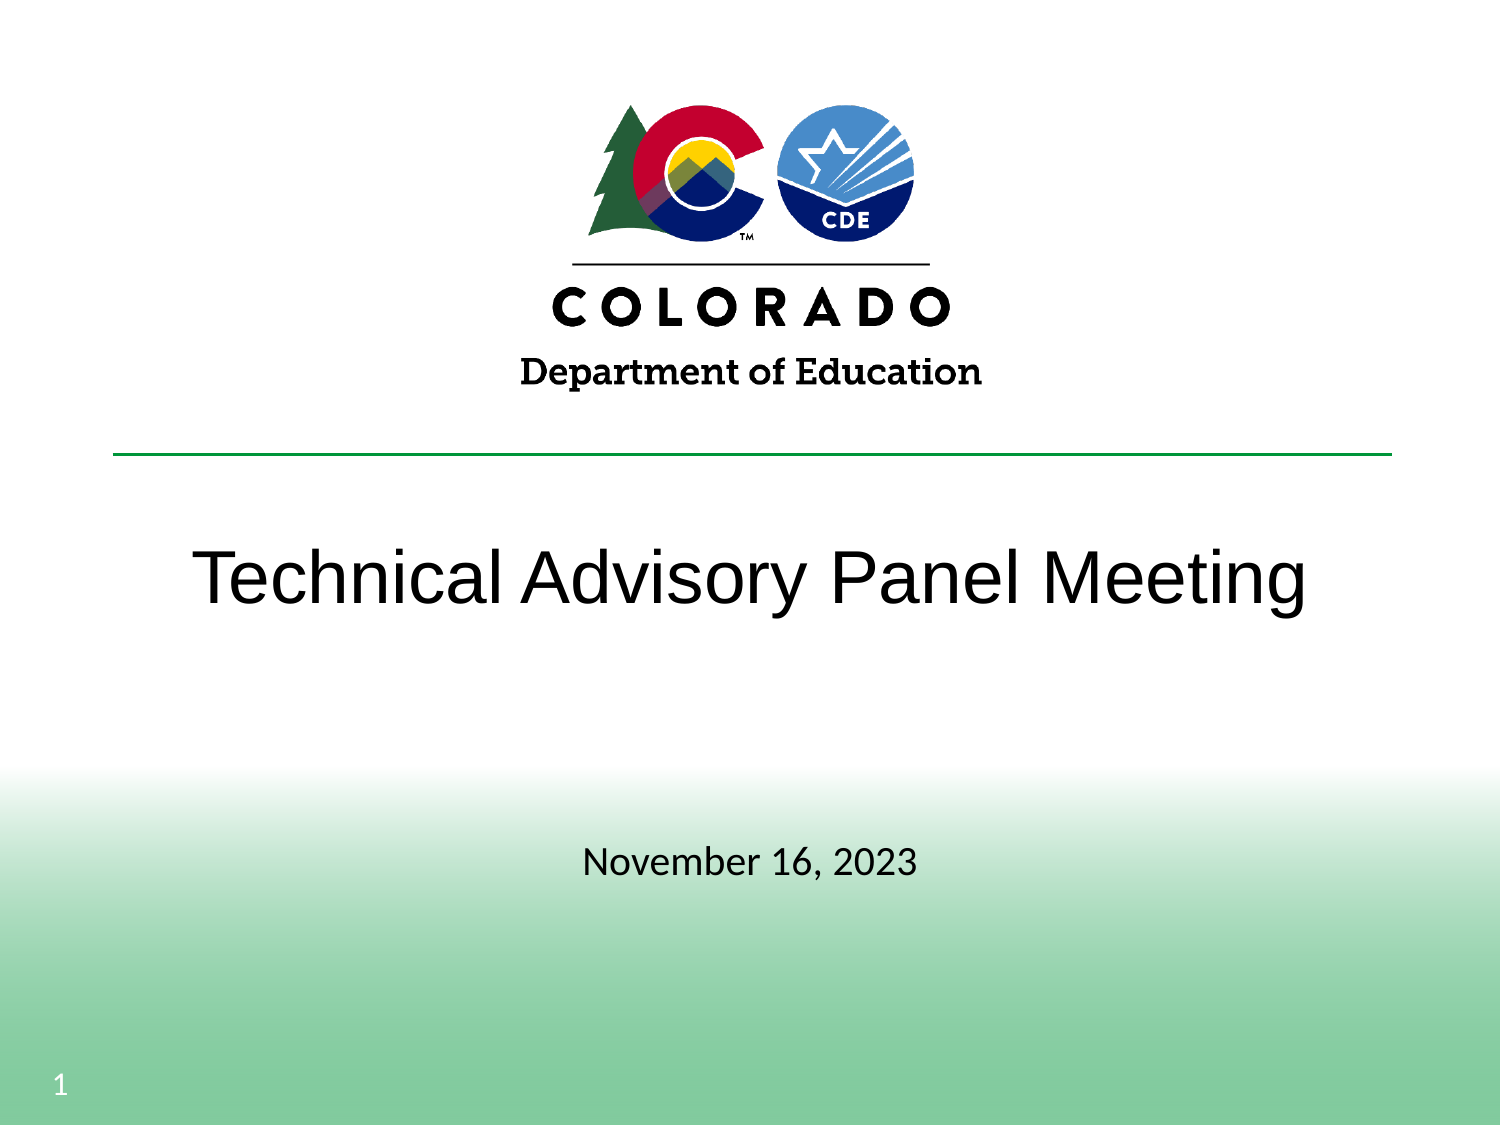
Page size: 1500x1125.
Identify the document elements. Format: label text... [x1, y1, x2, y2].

title Technical Advisory Panel Meeting [112, 530, 1388, 731]
slide_number 1 [36, 1054, 375, 1115]
picture [519, 103, 983, 393]
subtitle November 16, 2023 [112, 832, 1388, 1008]
